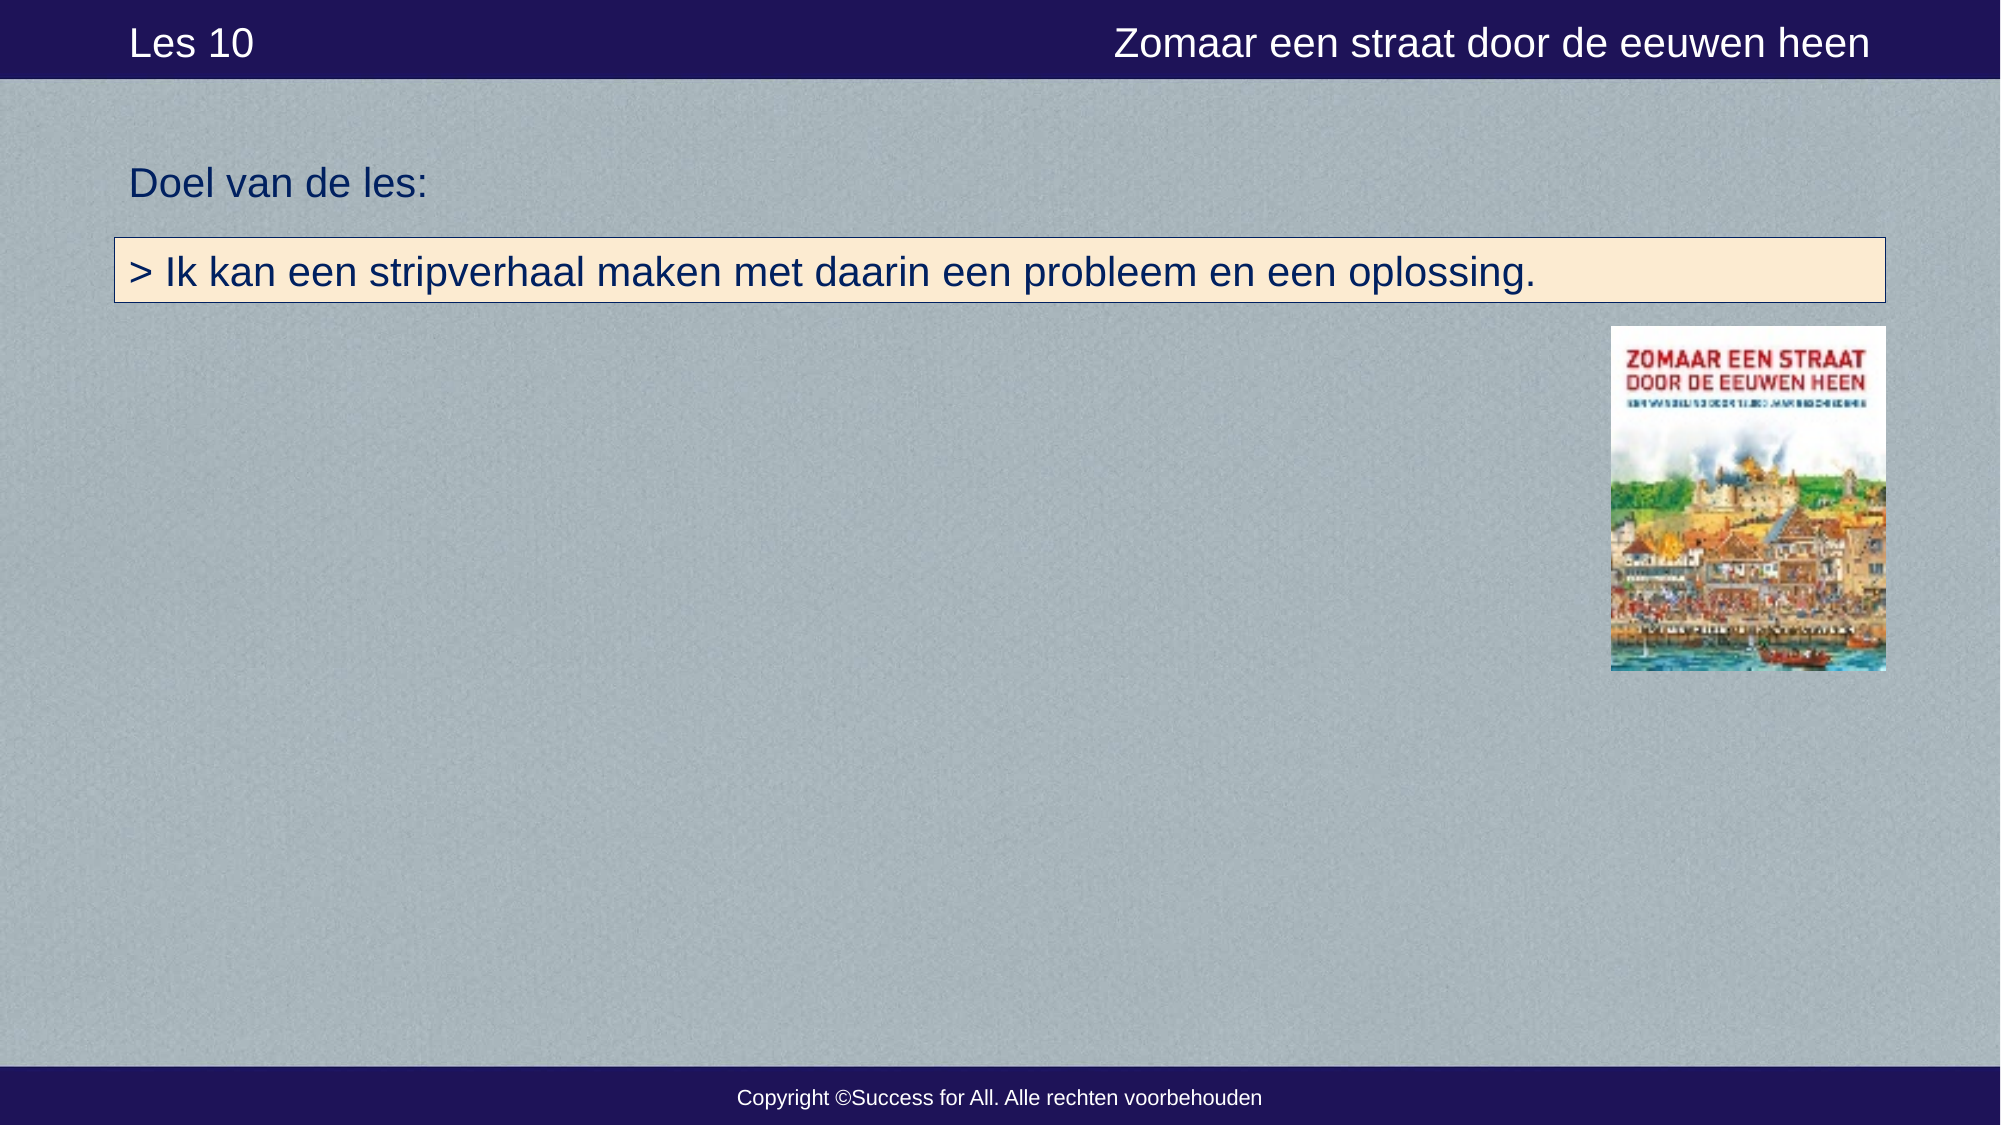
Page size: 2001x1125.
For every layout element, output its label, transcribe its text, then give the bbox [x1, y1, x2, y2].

picture [0, 0, 2001, 1125]
text_box > Ik kan een stripverhaal maken met daarin een probleem en een oplossing. [114, 237, 1886, 303]
text_box Zomaar een straat door de eeuwen heen [999, 8, 1886, 73]
text_box Copyright ©Success for All. Alle rechten voorbehouden [0, 1076, 2000, 1125]
text_box Doel van de les: [113, 148, 1635, 214]
text_box Les 10 [114, 8, 354, 73]
